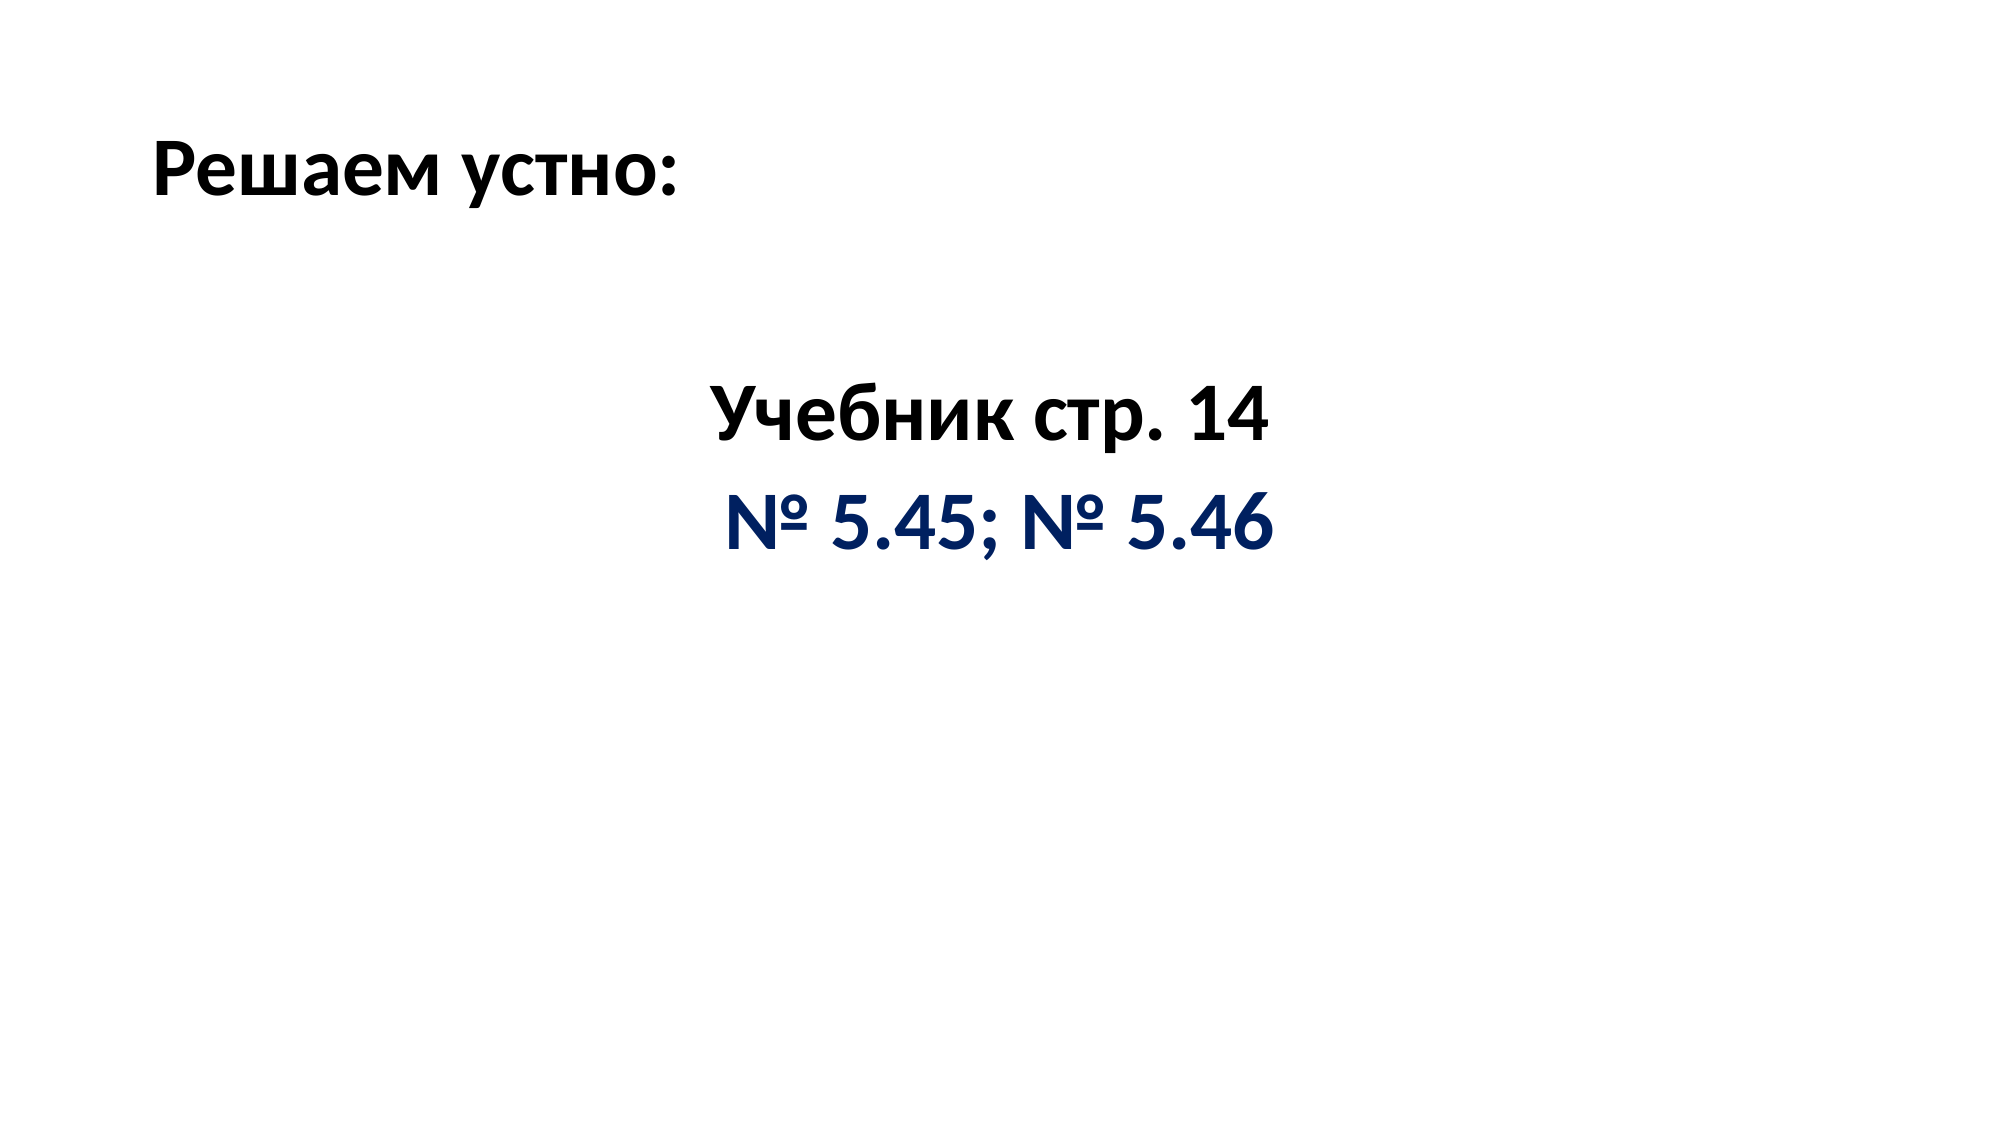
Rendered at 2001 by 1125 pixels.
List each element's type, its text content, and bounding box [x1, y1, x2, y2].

list Учебник стр. 14 № 5.45; № 5.46 [137, 299, 1863, 619]
title Решаем устно: [137, 59, 1863, 278]
